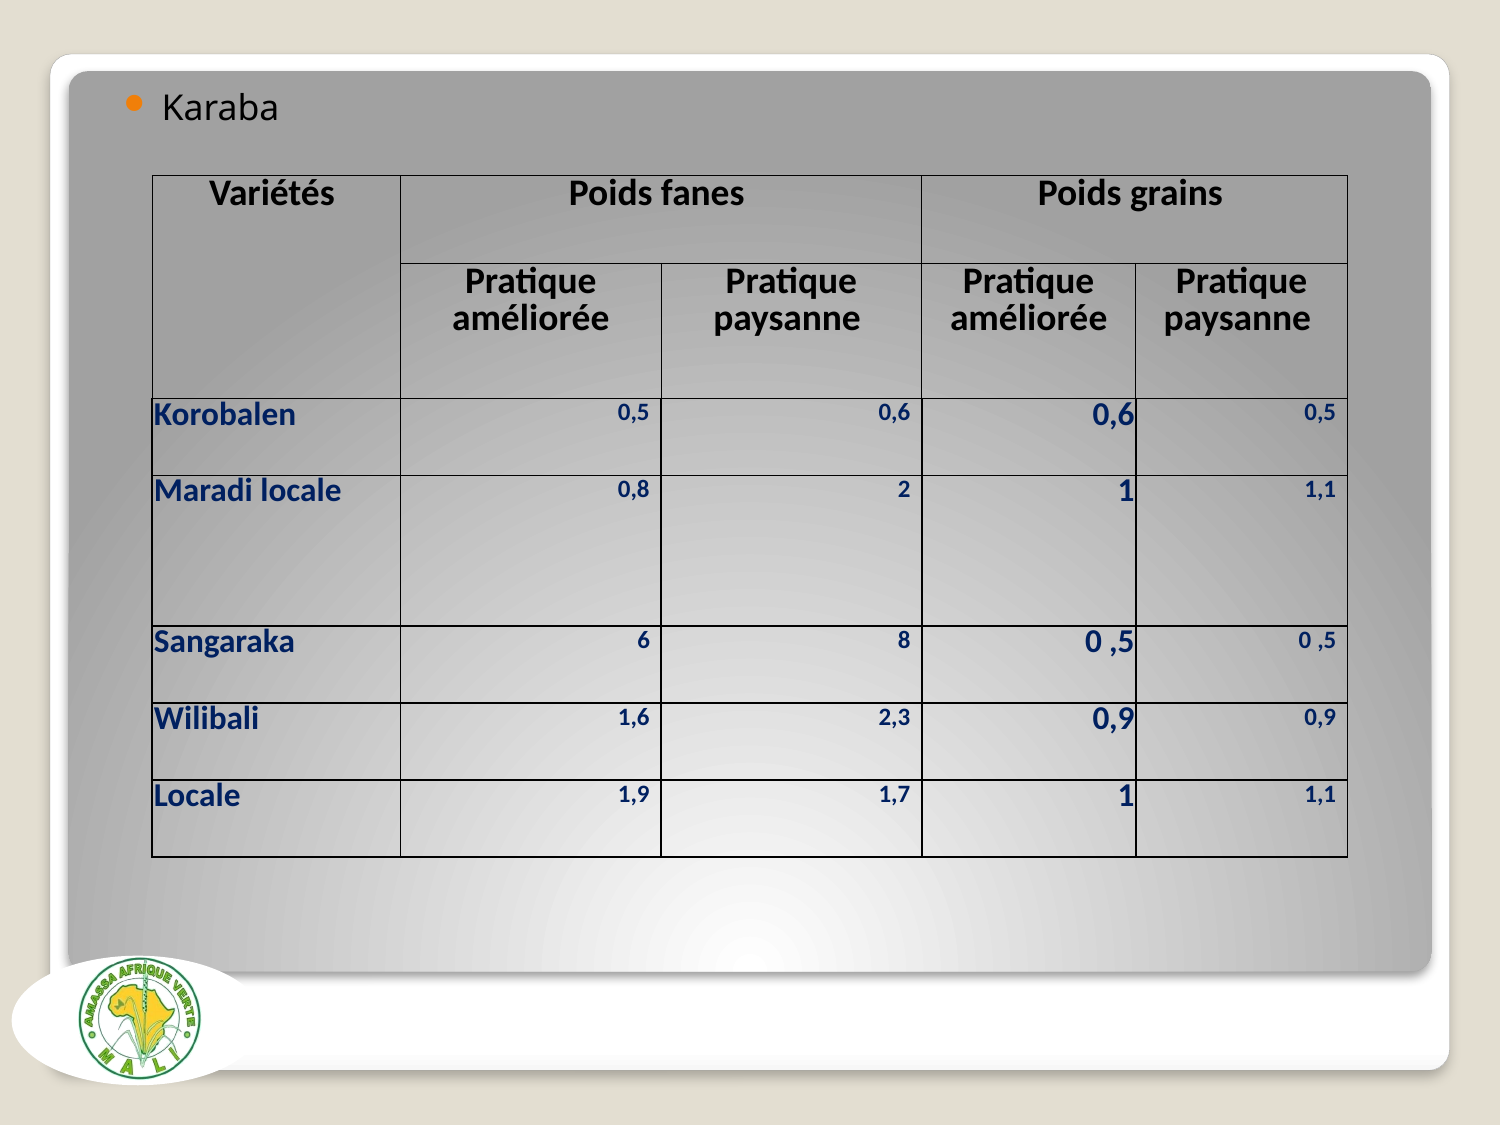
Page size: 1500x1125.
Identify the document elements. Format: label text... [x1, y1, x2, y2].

table_header Variétés [153, 176, 400, 398]
table_cell 0,5 [1137, 399, 1347, 475]
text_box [11, 948, 265, 1091]
table_cell 2,3 [662, 704, 921, 779]
table_cell 8 [662, 627, 921, 702]
table_cell Pratique améliorée [922, 264, 1135, 398]
list Karaba [93, 70, 1437, 136]
table_cell 0,9 [1137, 704, 1347, 779]
table_cell 0,6 [923, 399, 1135, 475]
table_cell Sangaraka [153, 627, 400, 702]
table_cell 1,7 [662, 781, 921, 856]
table_cell 0 ,5 [923, 627, 1135, 702]
table_cell 1 [923, 476, 1135, 625]
table_cell 1,9 [401, 781, 660, 856]
table_cell Pratique paysanne [662, 264, 921, 398]
table_cell Locale [153, 781, 400, 856]
table_cell 1,1 [1137, 476, 1347, 625]
table_cell 0,8 [401, 476, 660, 625]
table_cell 0 ,5 [1137, 627, 1347, 702]
table_cell 1 [923, 781, 1135, 856]
table_cell 1,1 [1137, 781, 1347, 856]
table_cell 0,5 [401, 399, 660, 475]
table_cell Korobalen [153, 399, 400, 475]
table_cell 6 [401, 627, 660, 702]
table_cell 2 [662, 476, 921, 625]
table_cell 0,6 [662, 399, 921, 475]
table_cell Wilibali [153, 704, 400, 779]
table_cell Maradi locale [153, 476, 400, 625]
table_cell 1,6 [401, 704, 660, 779]
table_header Poids grains [922, 176, 1347, 263]
table_header Poids fanes [401, 176, 921, 263]
table_cell 0,9 [923, 704, 1135, 779]
table_cell Pratique paysanne [1136, 264, 1347, 398]
table_cell Pratique améliorée [401, 264, 661, 398]
